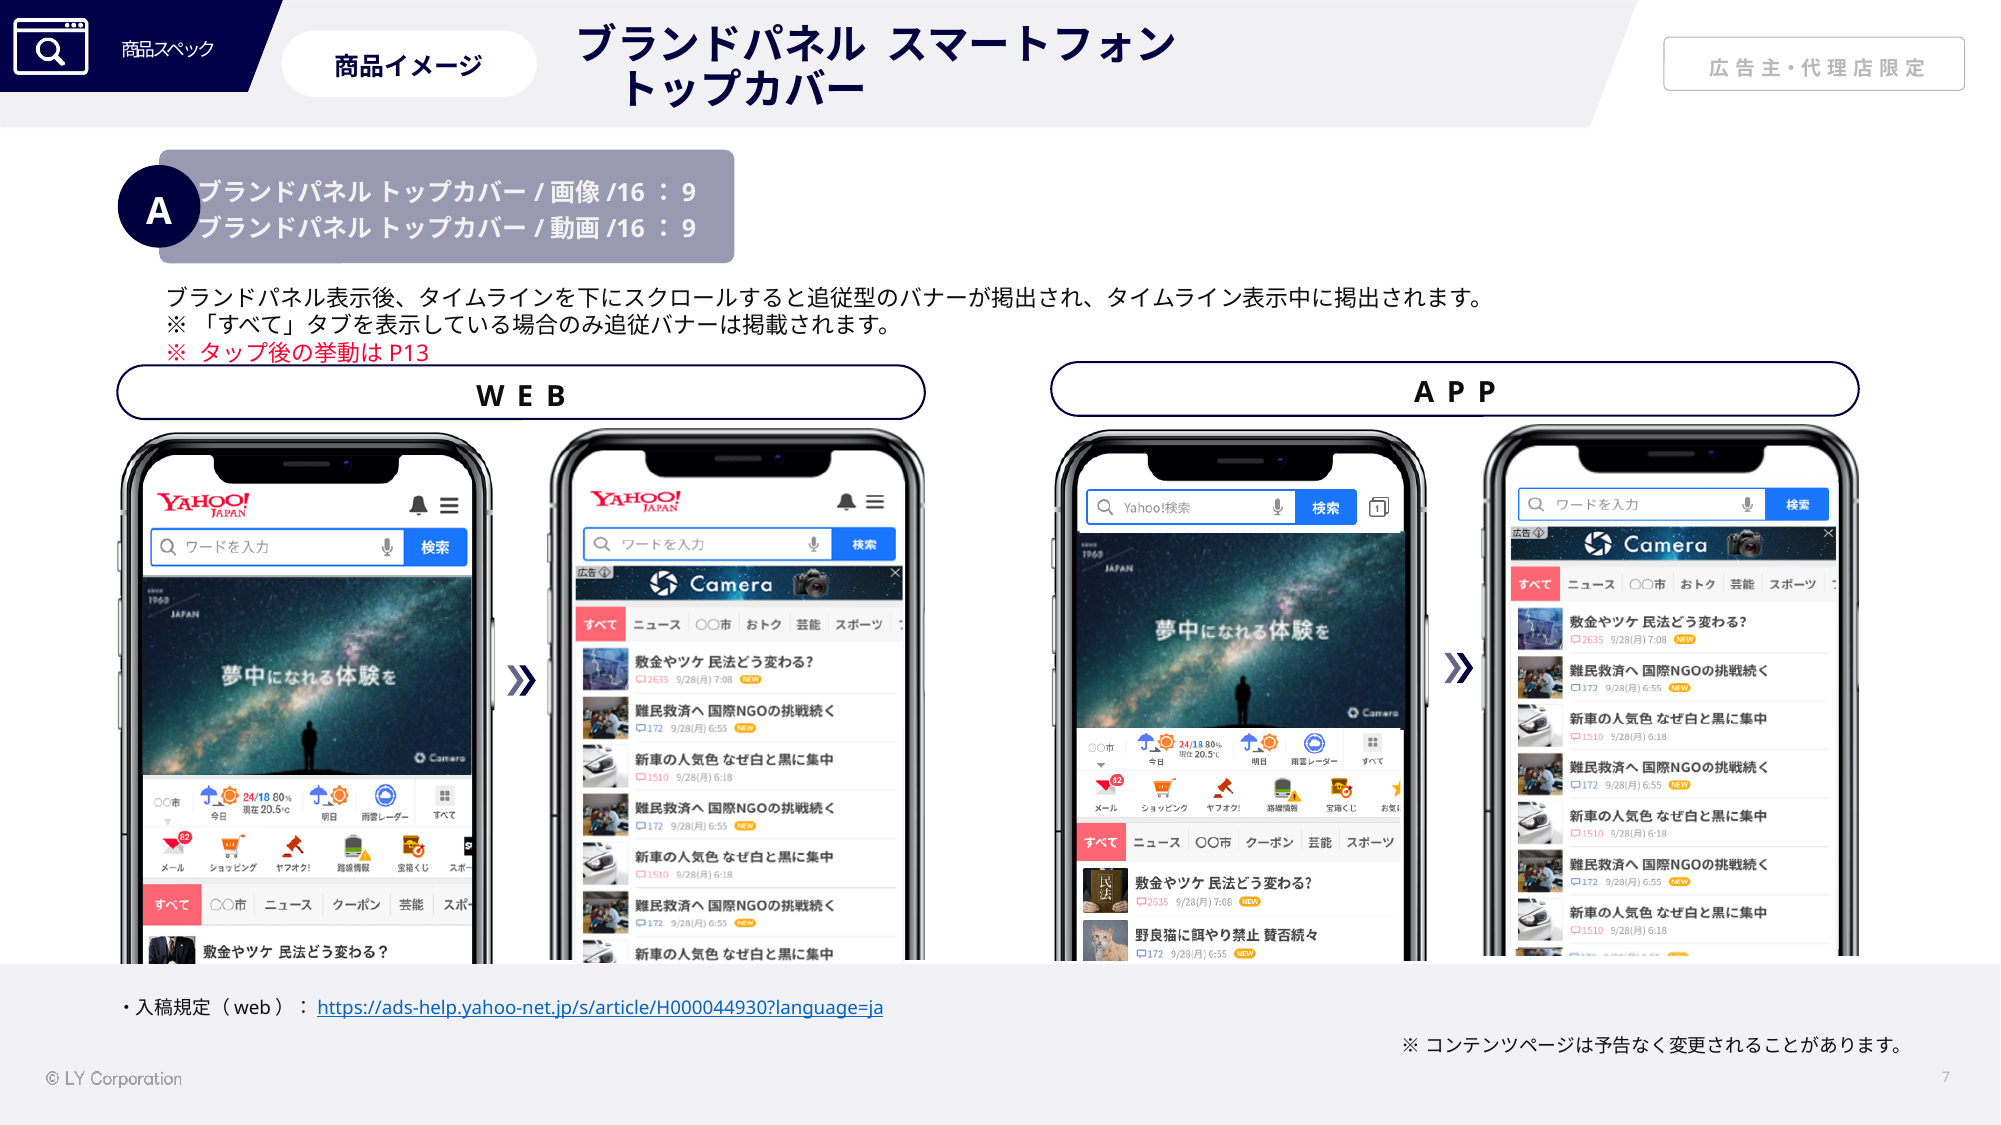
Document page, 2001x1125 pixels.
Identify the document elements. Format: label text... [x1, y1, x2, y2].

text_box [1481, 424, 1859, 956]
text_box 商品イメージ [280, 29, 538, 98]
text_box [117, 432, 495, 964]
text_box ブランドパネル トップカバー/画像/16：9 ブランドパネル トップカバー/動画/16：9 [158, 148, 736, 265]
text_box A [116, 163, 202, 249]
picture [546, 428, 925, 963]
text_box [1051, 429, 1429, 961]
picture [46, 1071, 181, 1088]
text_box ・入稿規定（web）：https://ads-help.yahoo-net.jp/s/article/H000044930?language=ja [102, 982, 1577, 1029]
picture [9, 5, 92, 87]
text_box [507, 665, 536, 696]
text_box ブランドパネル表示後、タイムラインを下にスクロールすると追従型のバナーが掲出され、タイムライン表示中に掲出されます。 ※「すべて」タブを表示している場合のみ追従バナーは掲載されます。 ※ タップ後の挙動はP13 [165, 283, 1495, 366]
list ブランドパネル スマートフォン トップカバー [575, 41, 1218, 97]
text_box WEB [116, 364, 926, 421]
list 商品スペック [97, 13, 240, 81]
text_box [1444, 652, 1474, 684]
text_box APP [1050, 361, 1860, 417]
text_box ※コンテンツページは予告なく変更されることがあります。 [1401, 1033, 1911, 1056]
